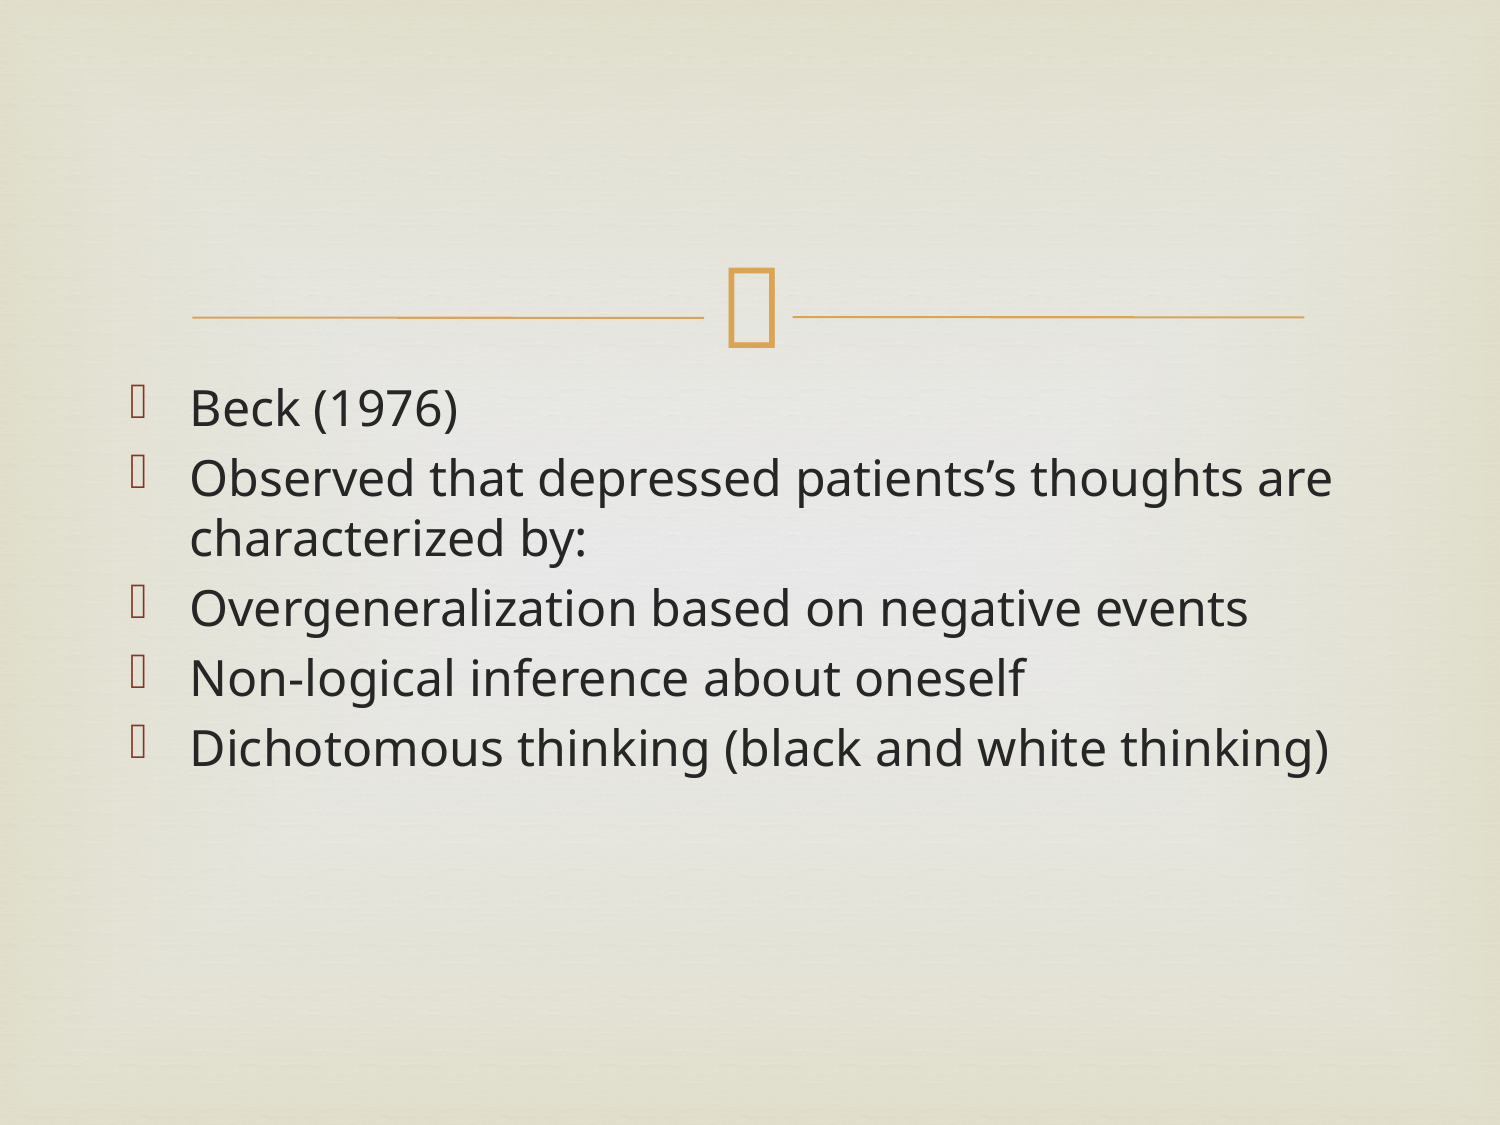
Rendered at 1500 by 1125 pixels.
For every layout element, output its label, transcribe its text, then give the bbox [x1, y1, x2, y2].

list Beck (1976) Observed that depressed patients’s thoughts are characterized by: Overgeneralization based on negative events Non-logical inference about oneself Dichotomous thinking (black and white thinking) [114, 368, 1386, 1005]
